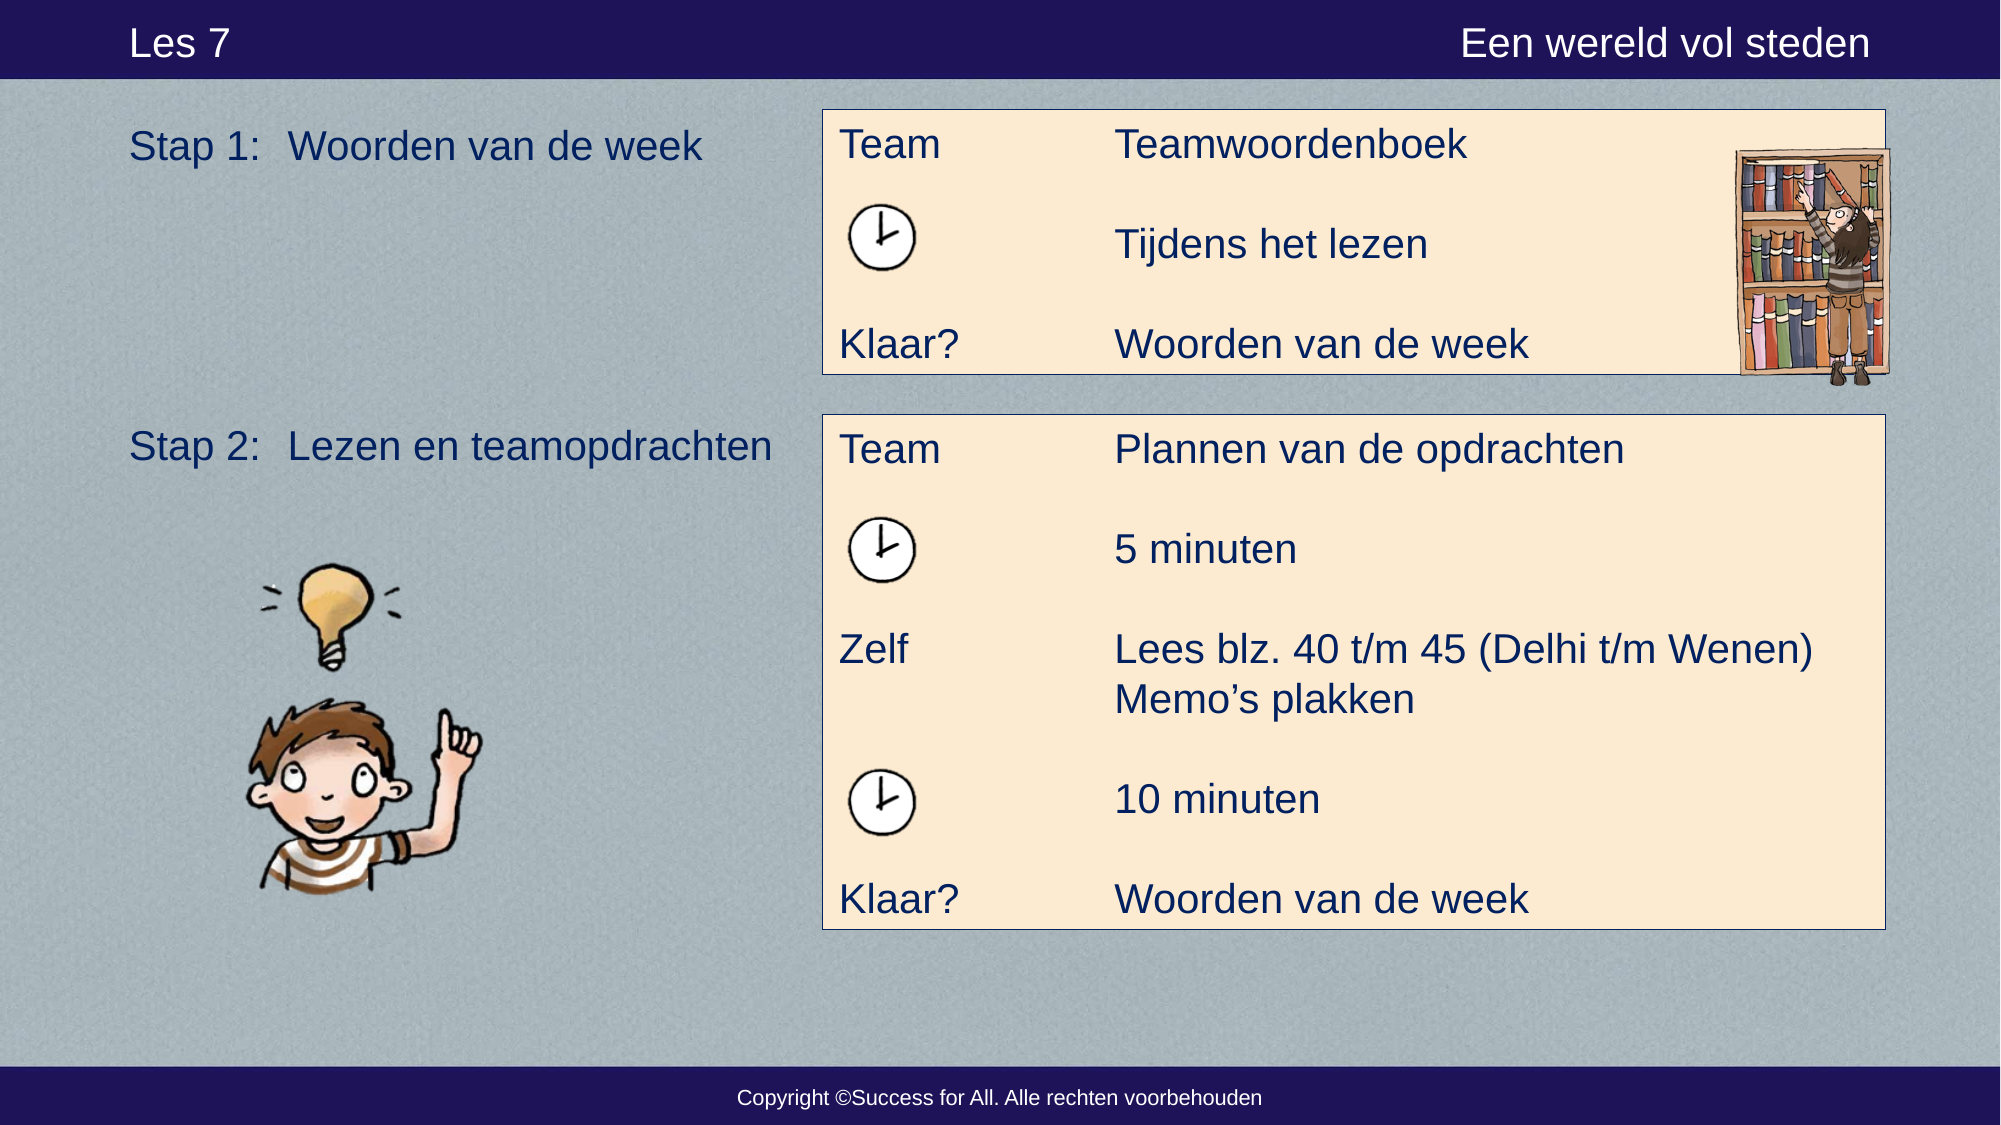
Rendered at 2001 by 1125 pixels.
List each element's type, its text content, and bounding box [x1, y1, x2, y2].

picture [0, 0, 2001, 1125]
text_box Een wereld vol steden [999, 8, 1886, 73]
text_box Les 7 [114, 8, 354, 73]
text_box Team Plannen van de opdrachten 5 minuten Zelf Lees blz. 40 t/m 45 (Delhi t/m Wenen) Memo’s plakken 10 minuten Klaar? Woorden van de week [822, 414, 1886, 930]
text_box Stap 1: Woorden van de week Stap 2: Lezen en teamopdrachten [114, 111, 907, 527]
text_box Copyright ©Success for All. Alle rechten voorbehouden [0, 1076, 2000, 1125]
text_box Team Teamwoordenboek Tijdens het lezen Klaar? Woorden van de week [822, 109, 1886, 375]
